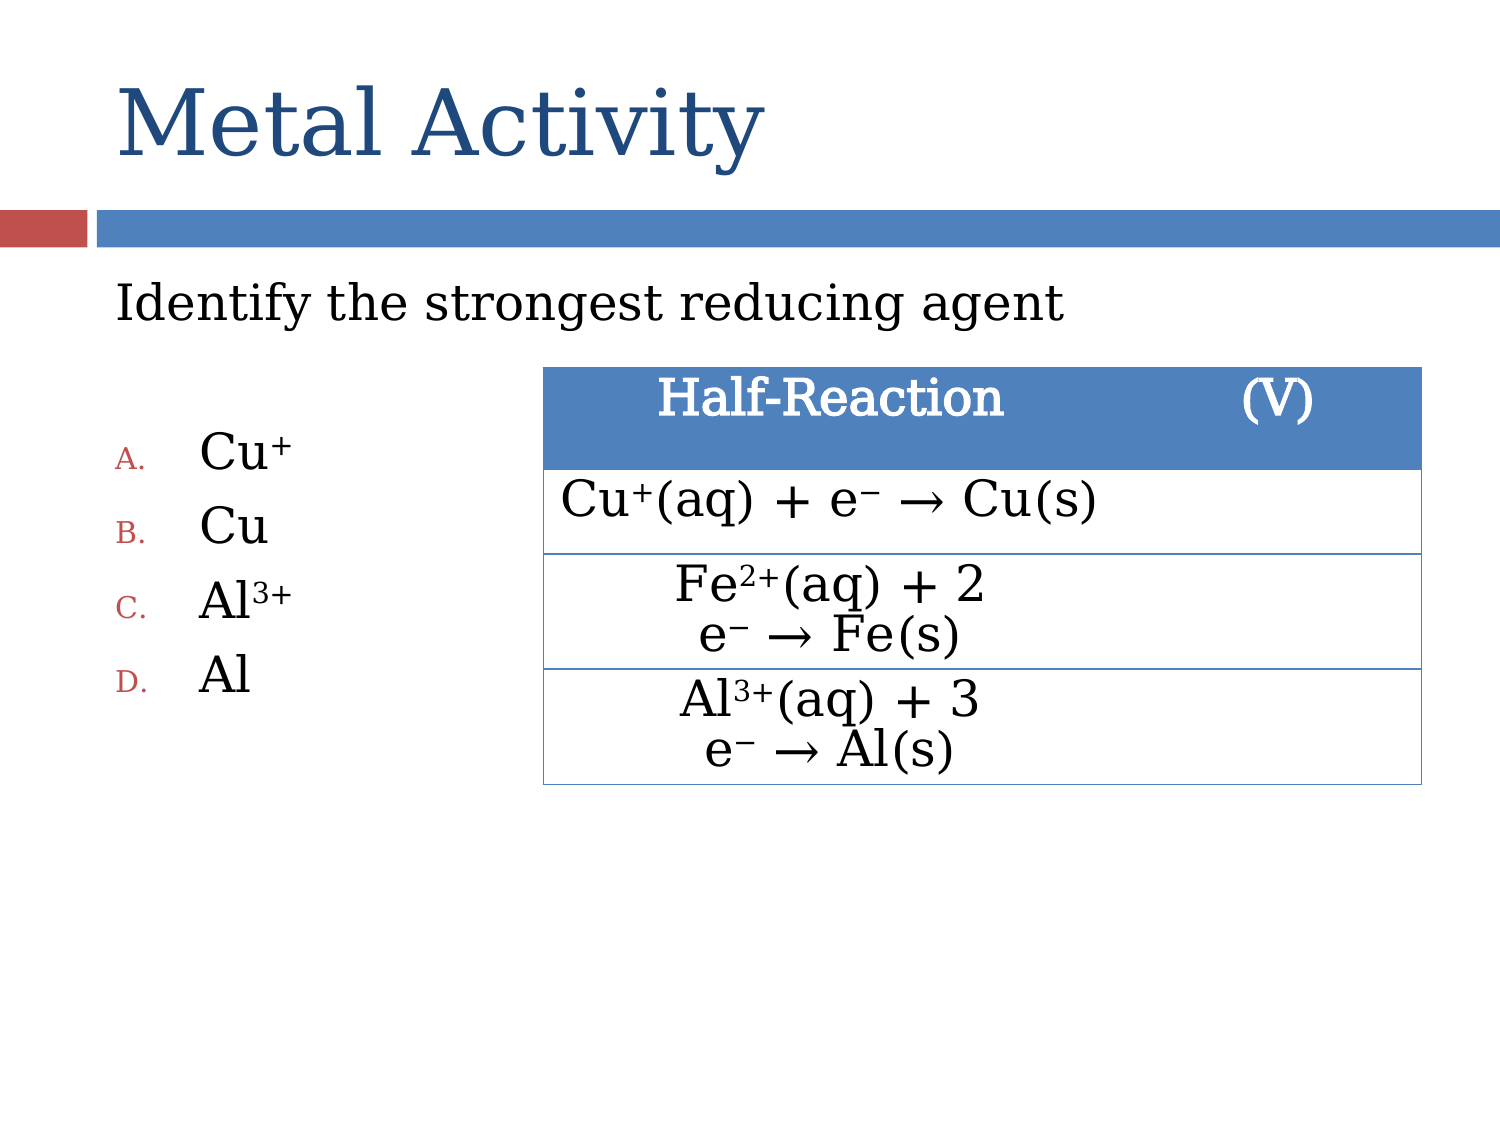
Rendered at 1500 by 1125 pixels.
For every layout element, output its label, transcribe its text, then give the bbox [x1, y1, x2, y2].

list Identify the strongest reducing agent Cu+ Cu Al3+ Al [100, 262, 1438, 1000]
title Metal Activity [100, 37, 1438, 200]
